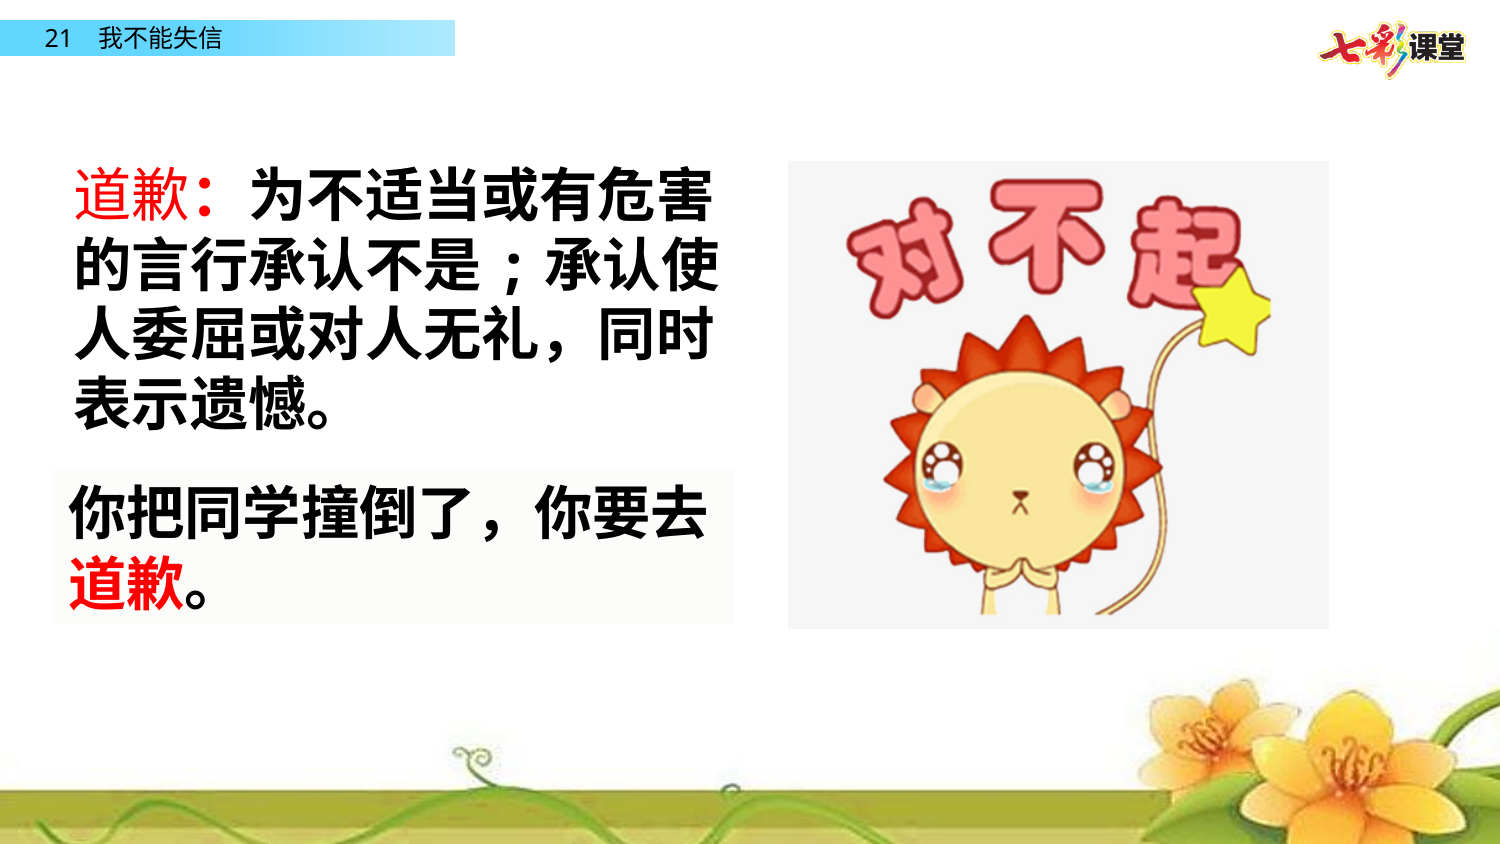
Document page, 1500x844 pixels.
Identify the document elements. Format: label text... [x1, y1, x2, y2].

picture [0, 160, 1500, 844]
text_box 道歉：为不适当或有危害的言行承认不是;承认使人委屈或对人无礼，同时表示遗憾。 [58, 150, 739, 445]
text_box 你把同学撞倒了，你要去道歉。 [53, 469, 735, 624]
picture [1316, 20, 1468, 80]
